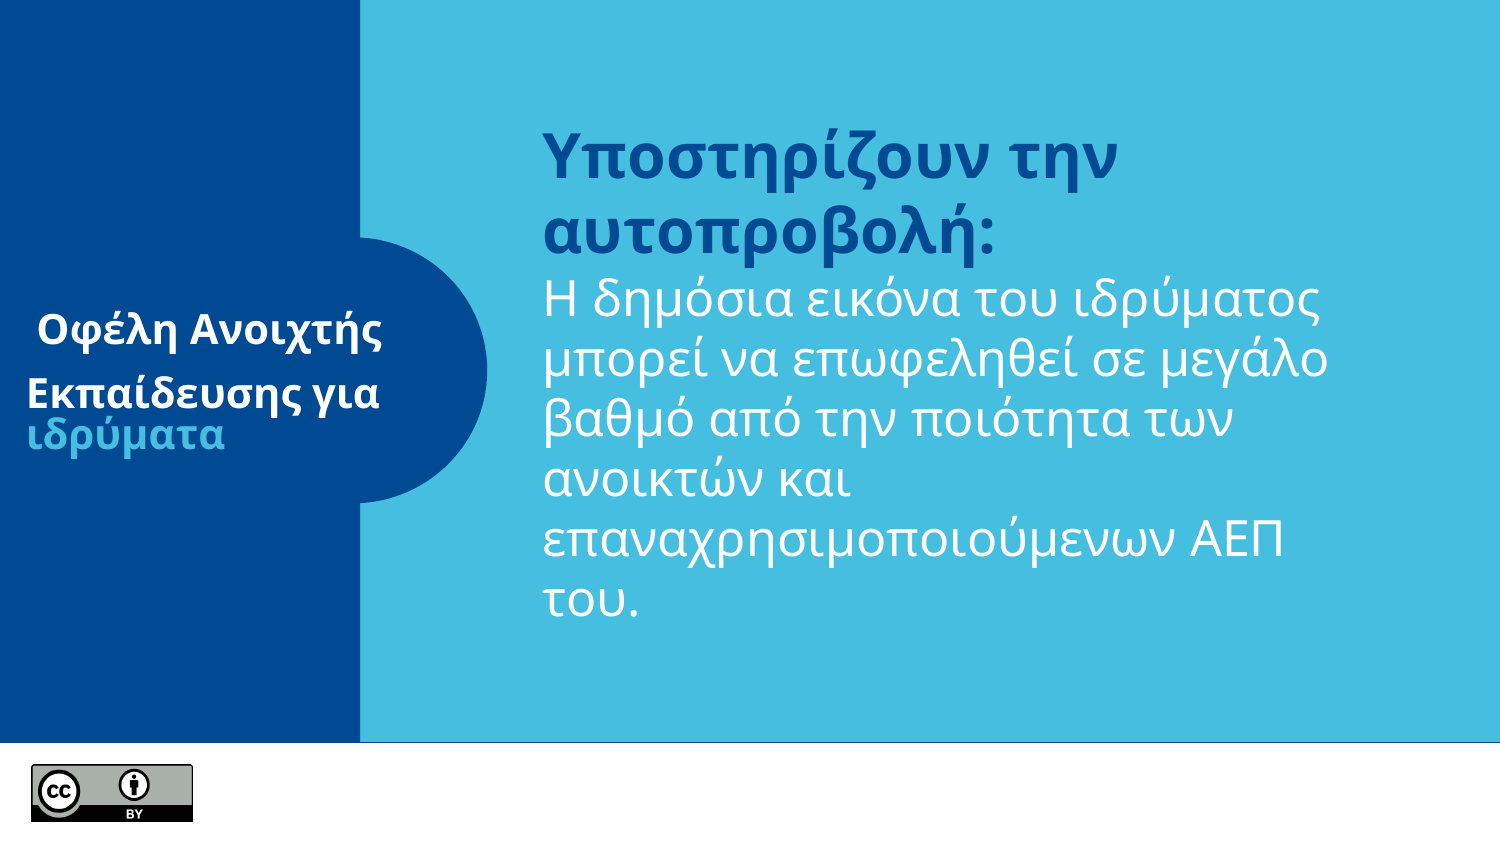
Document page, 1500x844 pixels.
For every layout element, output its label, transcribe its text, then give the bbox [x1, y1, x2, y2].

text_box Υποστηρίζουν την αυτοπροβολή: Η δημόσια εικόνα του ιδρύματος μπορεί να επωφεληθεί σε μεγάλο βαθμό από την ποιότητα των ανοικτών και επαναχρησιμοποιούμενων ΑΕΠ του. [527, 101, 1396, 674]
text_box Οφέλη Ανοιχτής Εκπαίδευσης για ιδρύματα [10, 274, 488, 473]
picture [31, 764, 193, 822]
text_box [266, 473, 439, 504]
text_box [0, 750, 1500, 844]
text_box [0, 0, 361, 742]
text_box [259, 237, 446, 274]
